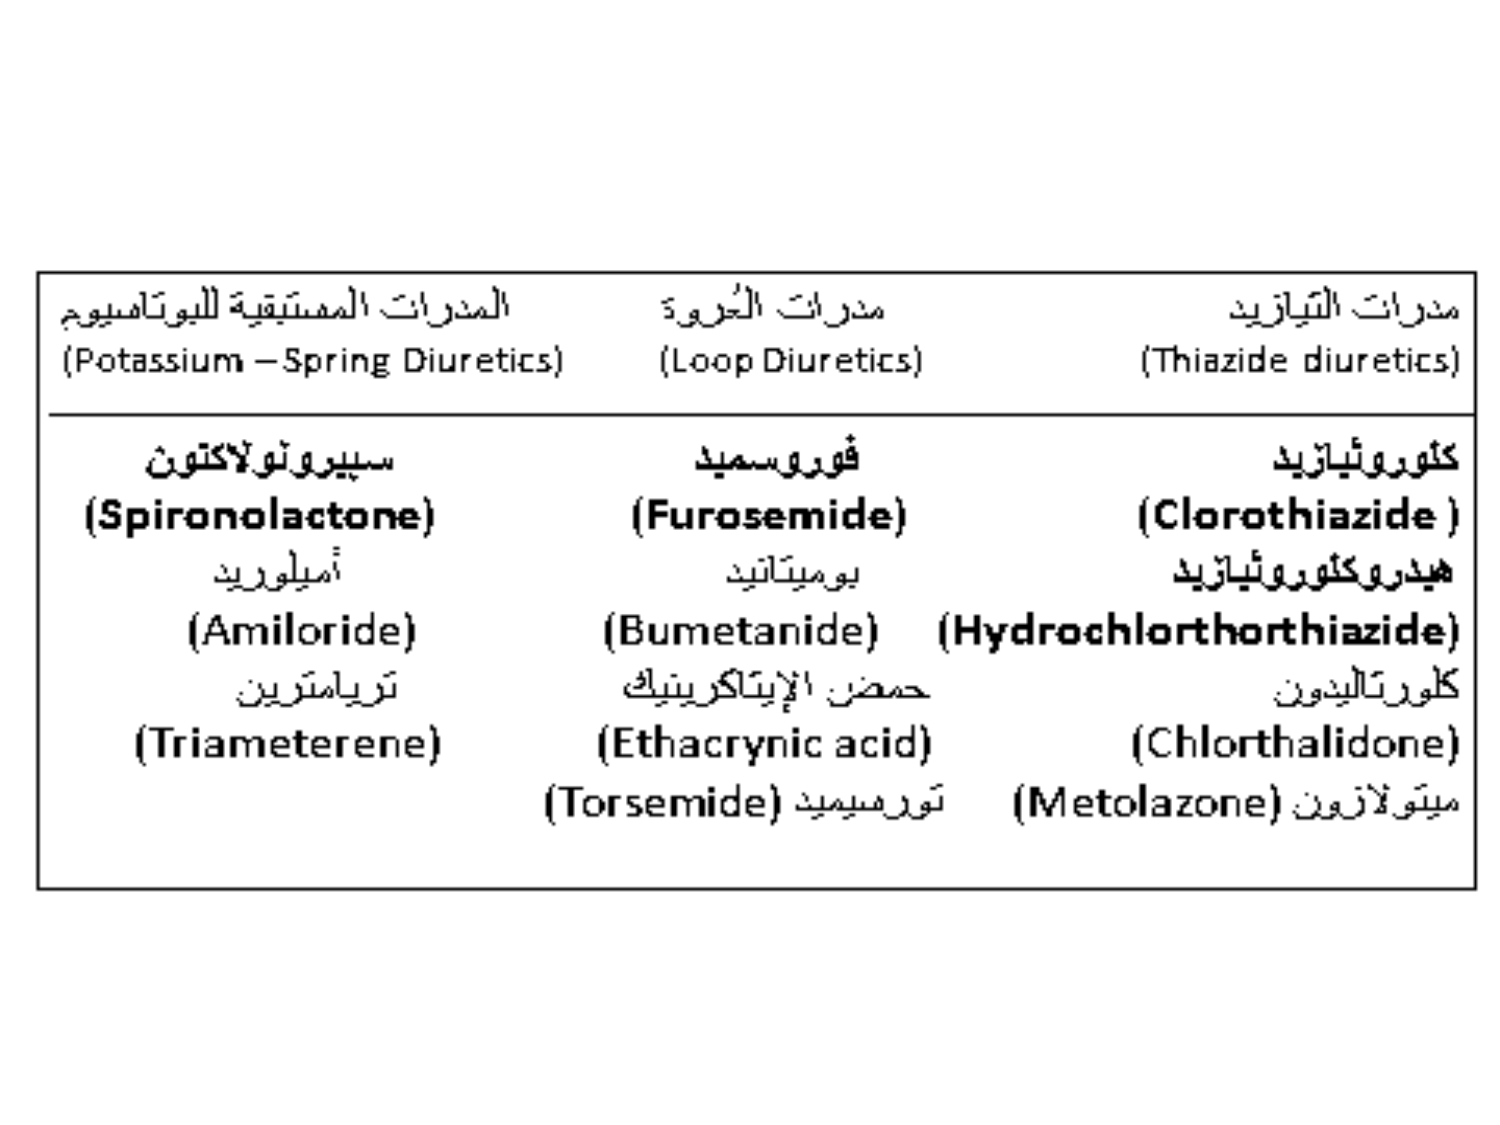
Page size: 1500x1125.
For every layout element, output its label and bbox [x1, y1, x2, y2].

list [0, 34, 1500, 1102]
